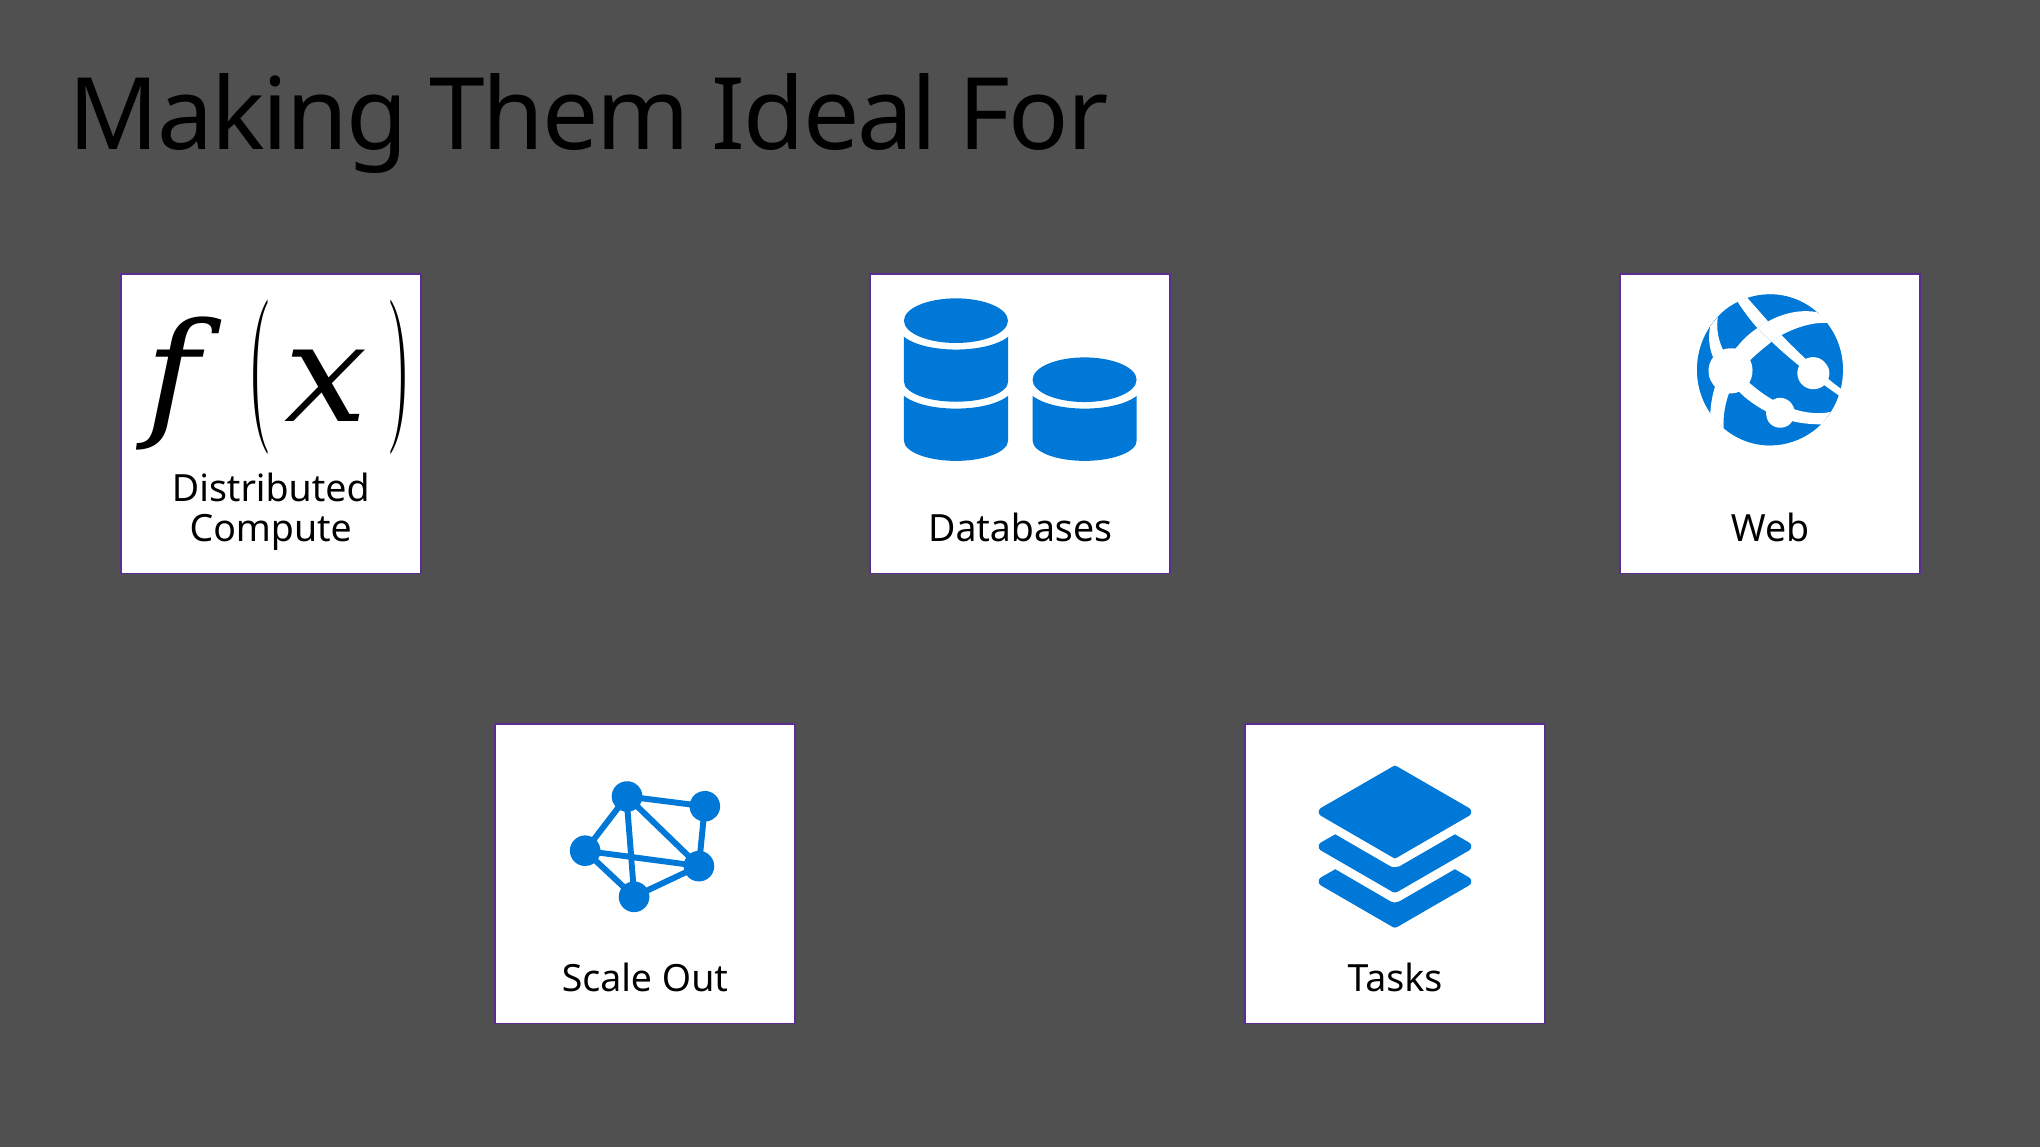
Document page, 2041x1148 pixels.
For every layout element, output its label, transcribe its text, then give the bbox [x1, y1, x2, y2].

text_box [1619, 273, 1921, 574]
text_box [494, 723, 796, 1024]
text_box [870, 273, 1171, 574]
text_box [120, 273, 421, 574]
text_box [1244, 723, 1546, 1024]
title Making Them Ideal For [45, 48, 1996, 199]
